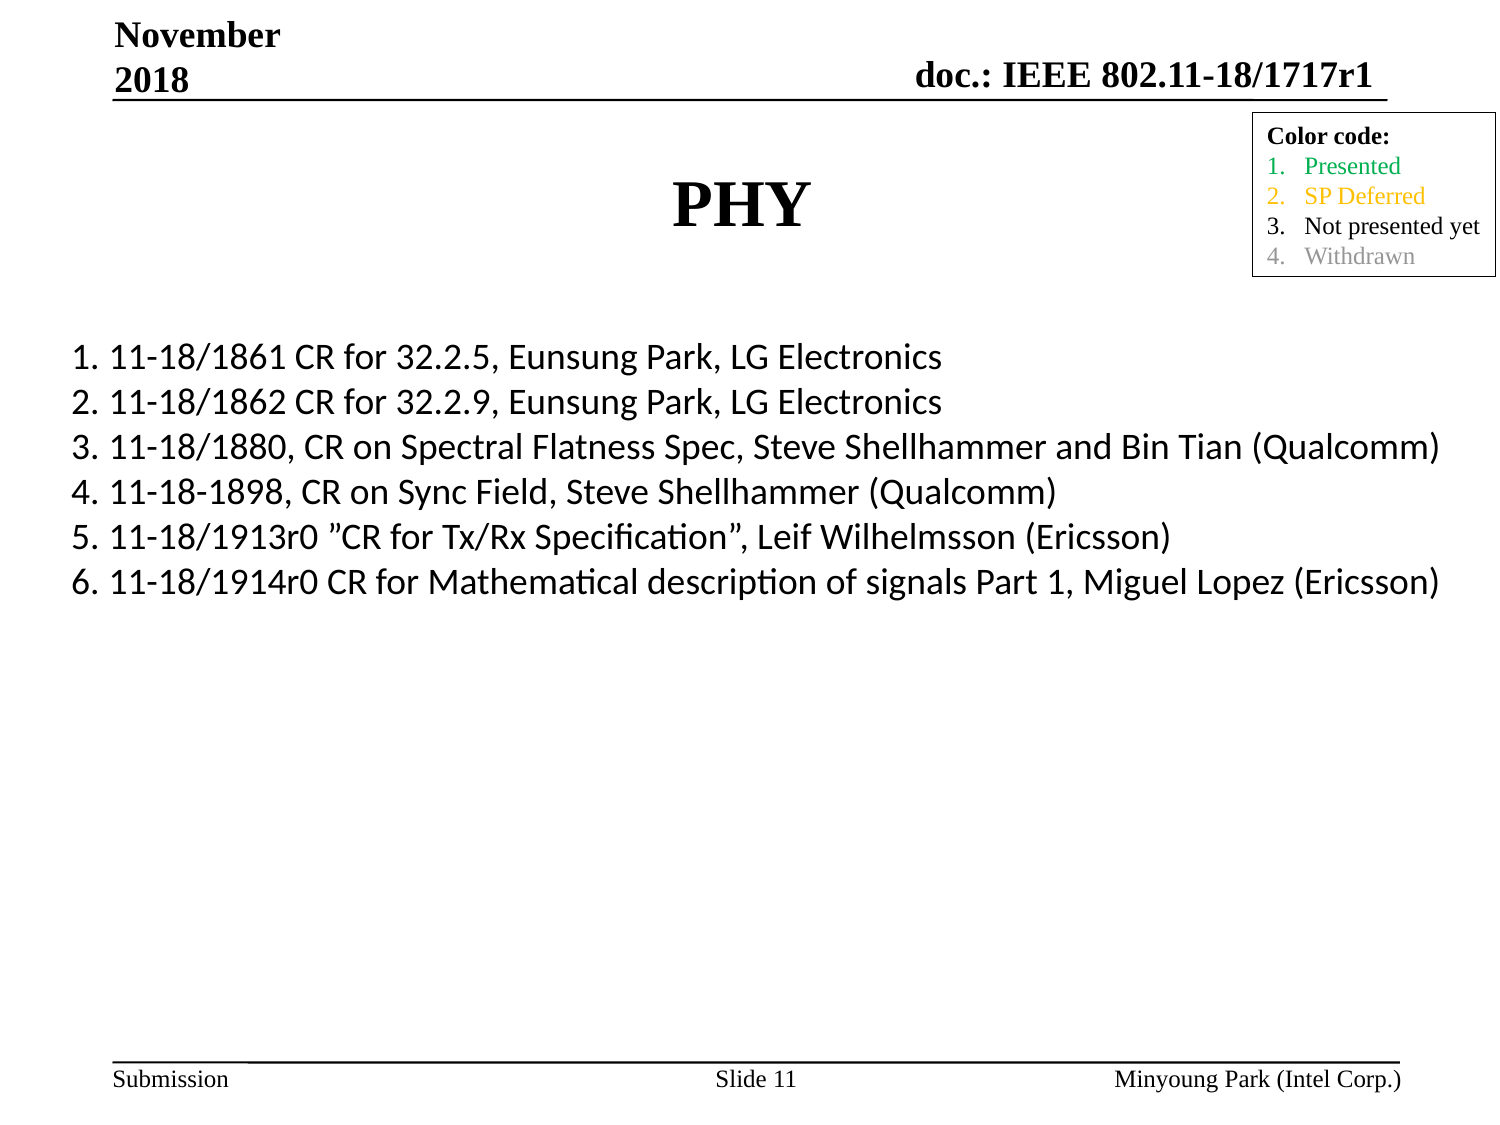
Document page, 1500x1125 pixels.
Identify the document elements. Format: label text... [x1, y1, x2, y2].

text_box 11-18/1861 CR for 32.2.5, Eunsung Park, LG Electronics 11-18/1862 CR for 32.2.9, Eunsung Park, LG Electronics 11-18/1880, CR on Spectral Flatness Spec, Steve Shellhammer and Bin Tian (Qualcomm) 11-18-1898, CR on Sync Field, Steve Shellhammer (Qualcomm) 11-18/1913r0 ”CR for Tx/Rx Specification”, Leif Wilhelmsson (Ericsson) 11-18/1914r0 CR for Mathematical description of signals Part 1, Miguel Lopez (Ericsson) [0, 324, 1463, 610]
slide_number Slide 11 [712, 1061, 800, 1093]
footer Minyoung Park (Intel Corp.) [949, 1061, 1402, 1093]
title PHY [112, 112, 1388, 288]
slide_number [114, 54, 335, 101]
text_box Color code: Presented SP Deferred Not presented yet Withdrawn [1252, 112, 1496, 277]
